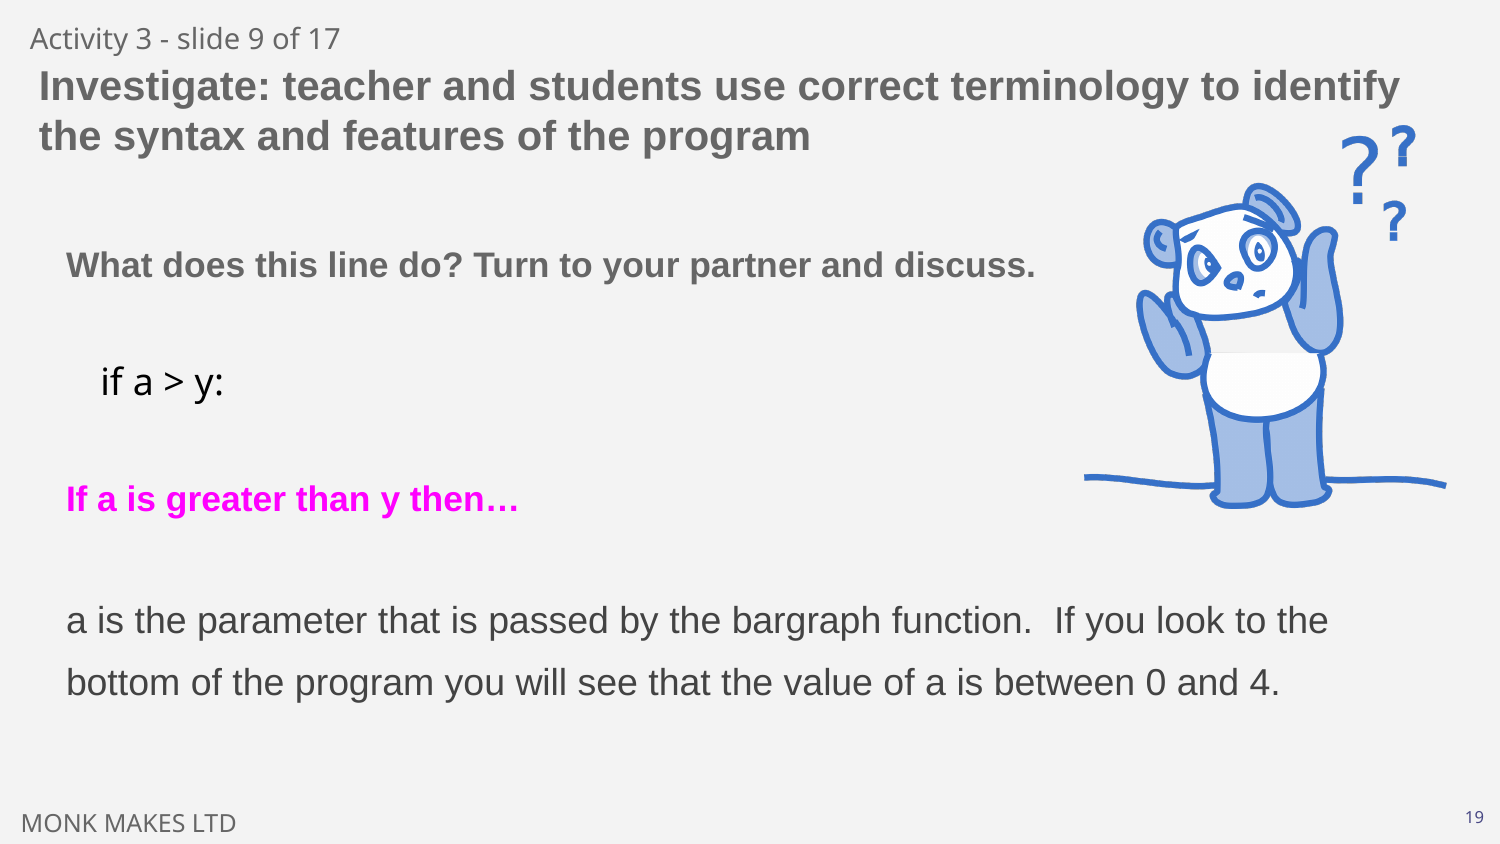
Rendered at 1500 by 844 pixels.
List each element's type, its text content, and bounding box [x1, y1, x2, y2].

slide_number ‹#› [1448, 792, 1500, 844]
picture [1080, 124, 1450, 509]
title Investigate: teacher and students use correct terminology to identify the syntax and features of the program [24, 52, 1422, 167]
text_box What does this line do? Turn to your partner and discuss. if a > y: If a is greater than y then… a is the parameter that is passed by the bargraph function. If you look to the bottom of the program you will see that the value of a is between 0 and 4. [51, 211, 1449, 760]
subtitle Activity 3 - slide 9 of 17 [14, 0, 1500, 52]
